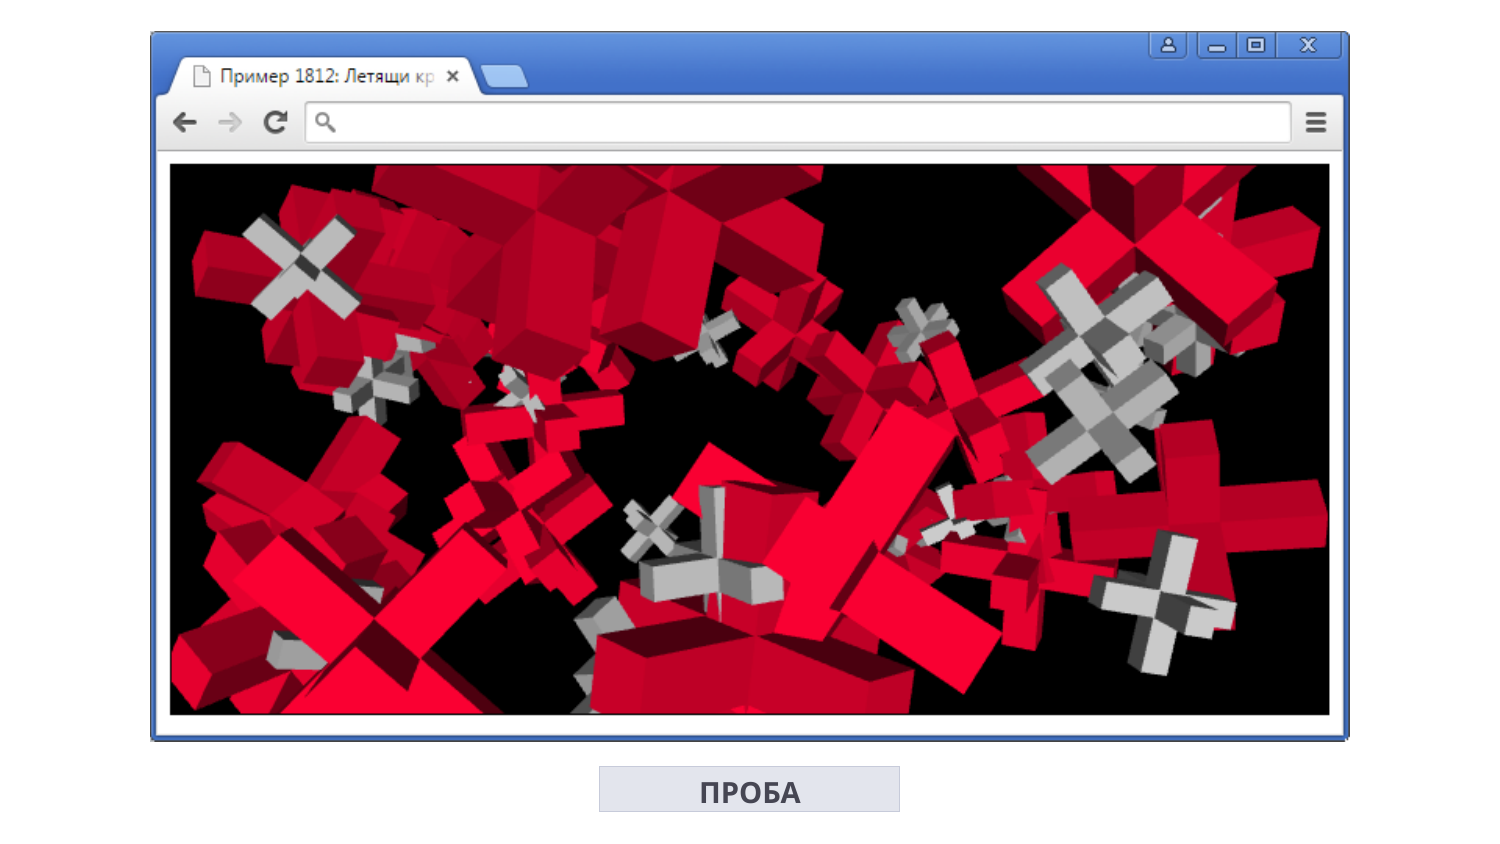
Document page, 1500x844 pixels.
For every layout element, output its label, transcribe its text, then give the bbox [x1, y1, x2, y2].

text_box ПРОБА [599, 766, 900, 812]
picture [149, 31, 1351, 742]
